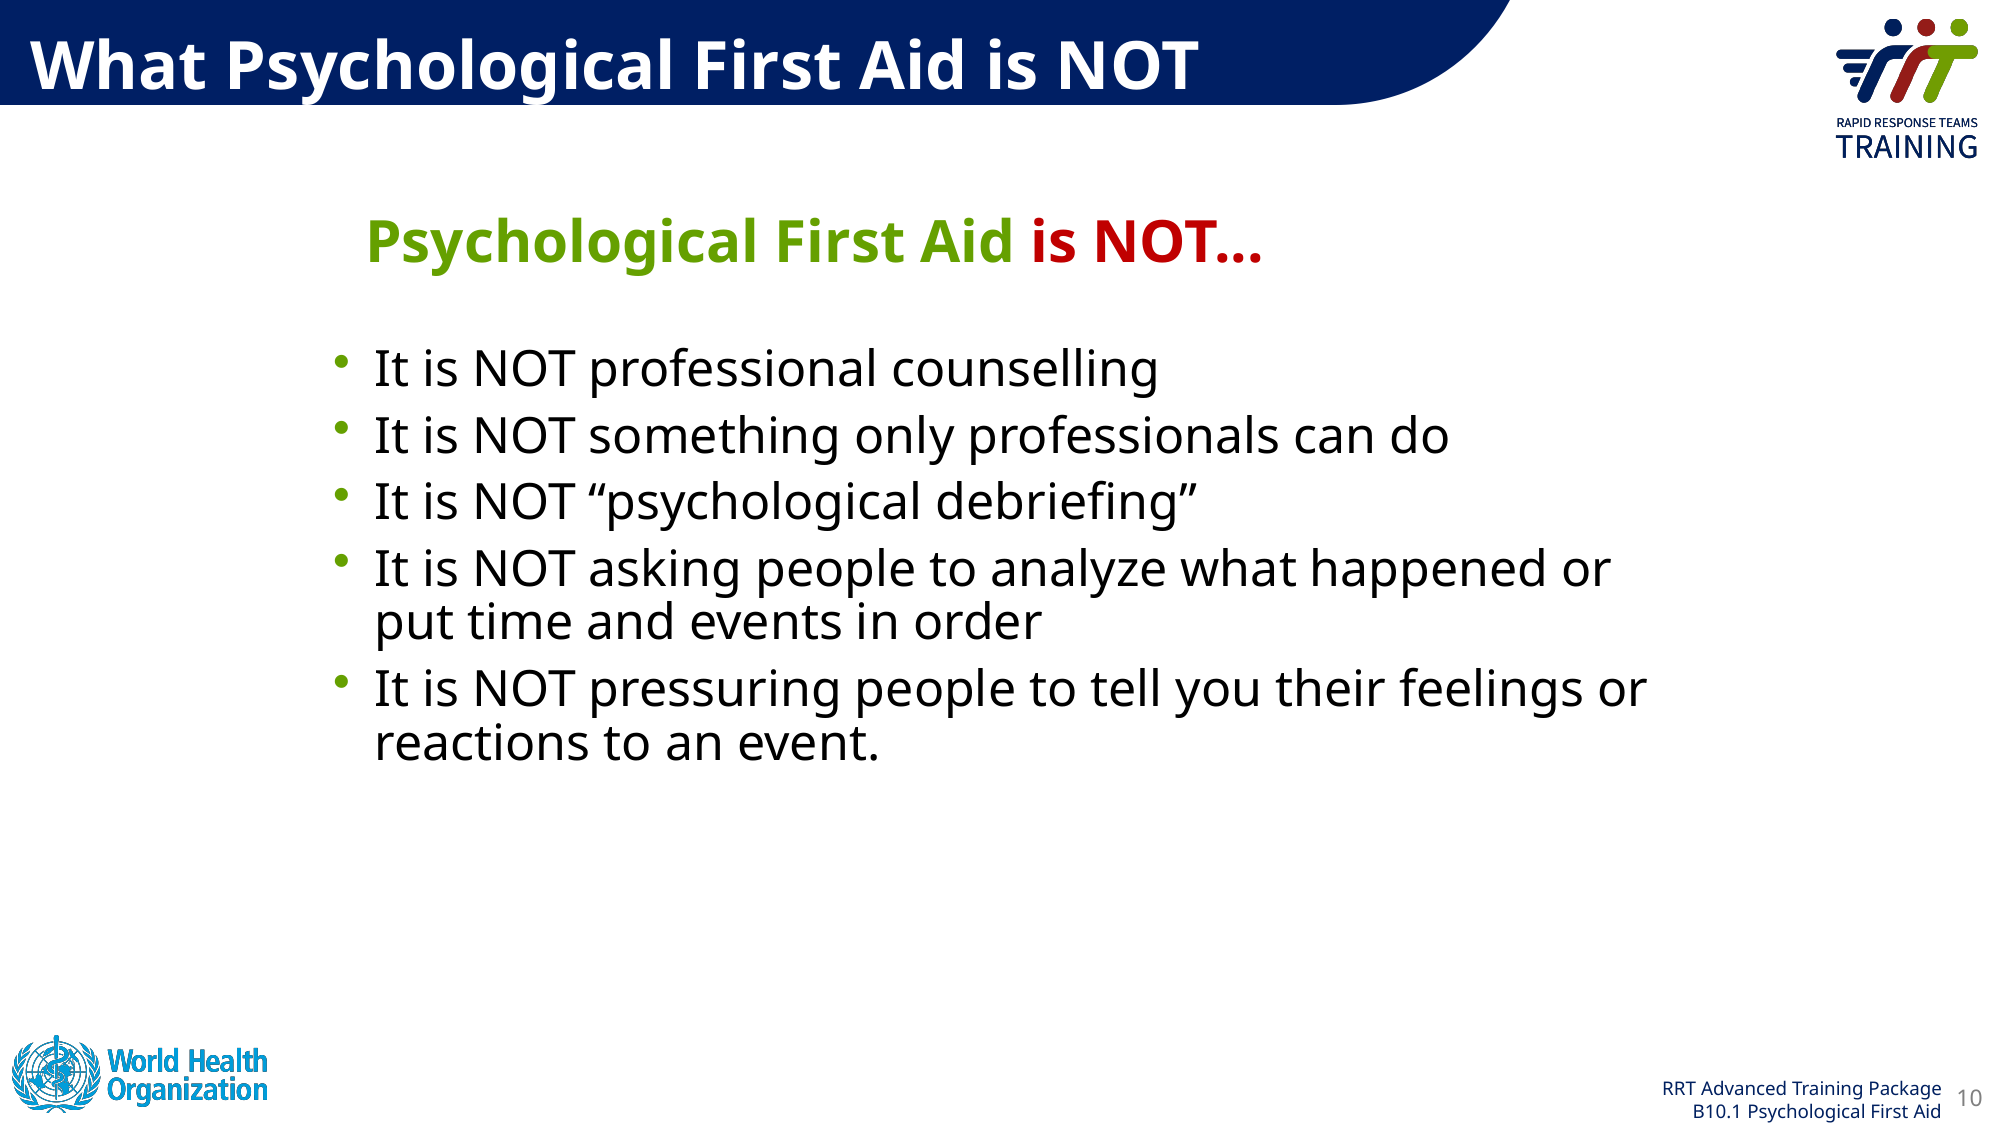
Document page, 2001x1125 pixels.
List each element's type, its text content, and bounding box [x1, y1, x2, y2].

list It is NOT professional counselling It is NOT something only professionals can do It is NOT “psychological debriefing” It is NOT asking people to analyze what happened or put time and events in order It is NOT pressuring people to tell you their feelings or reactions to an event. [325, 335, 1675, 790]
picture [12, 1035, 54, 1068]
picture [24, 1054, 36, 1087]
text_box Psychological First Aid is NOT... [357, 196, 1541, 281]
picture [71, 1053, 90, 1091]
picture [59, 1035, 267, 1113]
picture [46, 1056, 54, 1062]
text_box What Psychological First Aid is NOT [22, 15, 1490, 122]
picture [50, 1108, 62, 1113]
picture [40, 1062, 47, 1070]
picture [12, 1083, 48, 1113]
picture [36, 1088, 78, 1105]
picture [22, 1062, 26, 1077]
picture [34, 1054, 43, 1078]
picture [30, 1083, 37, 1091]
picture [1835, 19, 1978, 167]
picture [0, 0, 1533, 105]
